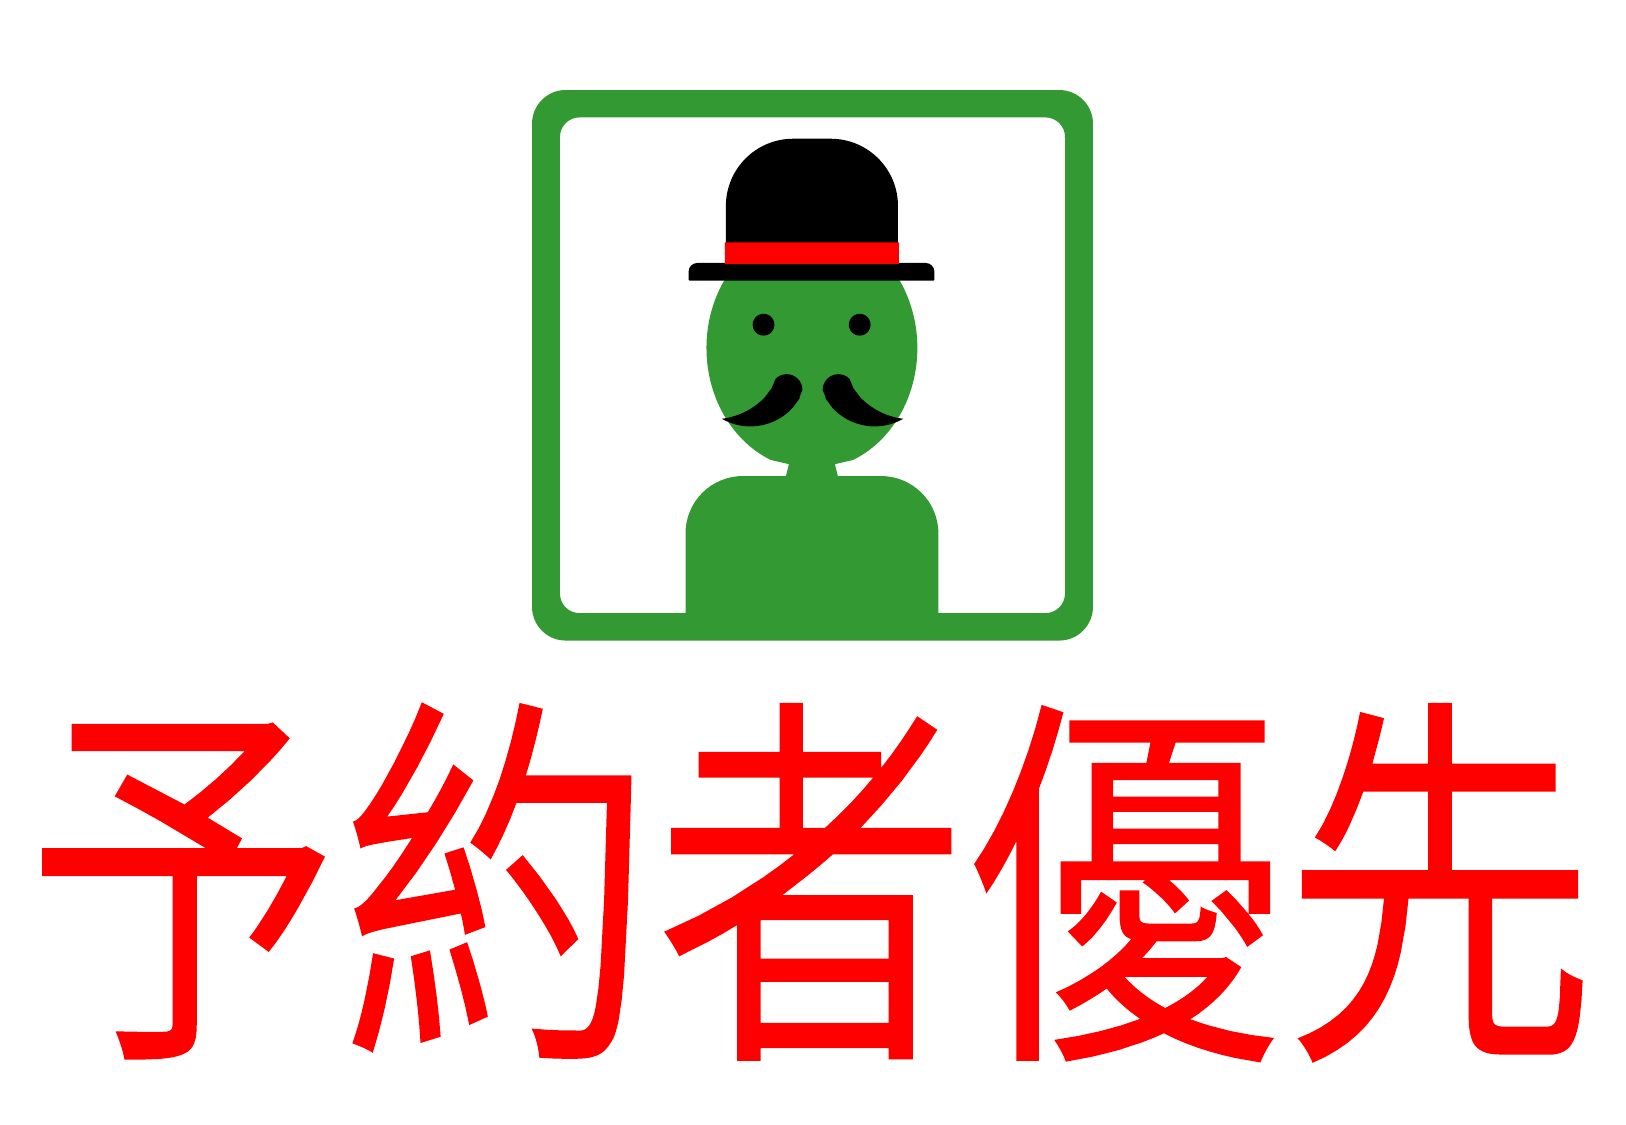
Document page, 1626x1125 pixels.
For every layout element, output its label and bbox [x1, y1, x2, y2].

text_box [531, 89, 1094, 641]
